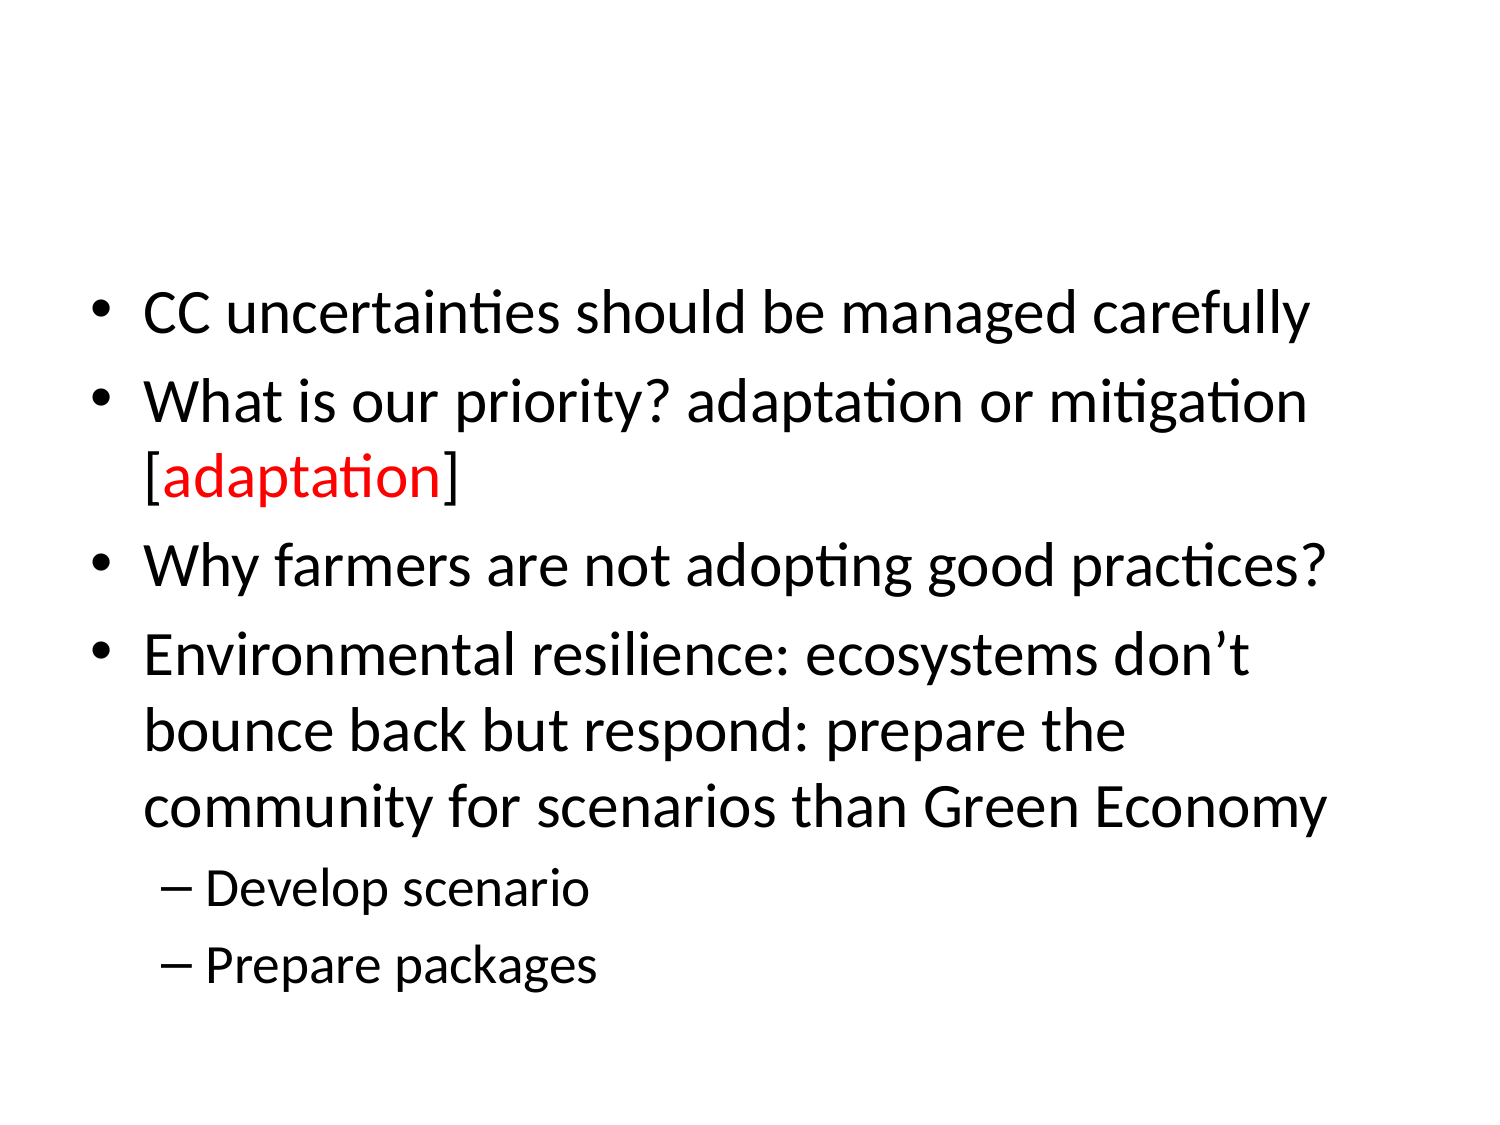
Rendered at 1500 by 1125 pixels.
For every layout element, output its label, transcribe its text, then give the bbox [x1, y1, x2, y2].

list CC uncertainties should be managed carefully What is our priority? adaptation or mitigation [adaptation] Why farmers are not adopting good practices? Environmental resilience: ecosystems don’t bounce back but respond: prepare the community for scenarios than Green Economy Develop scenario Prepare packages [75, 262, 1425, 1005]
